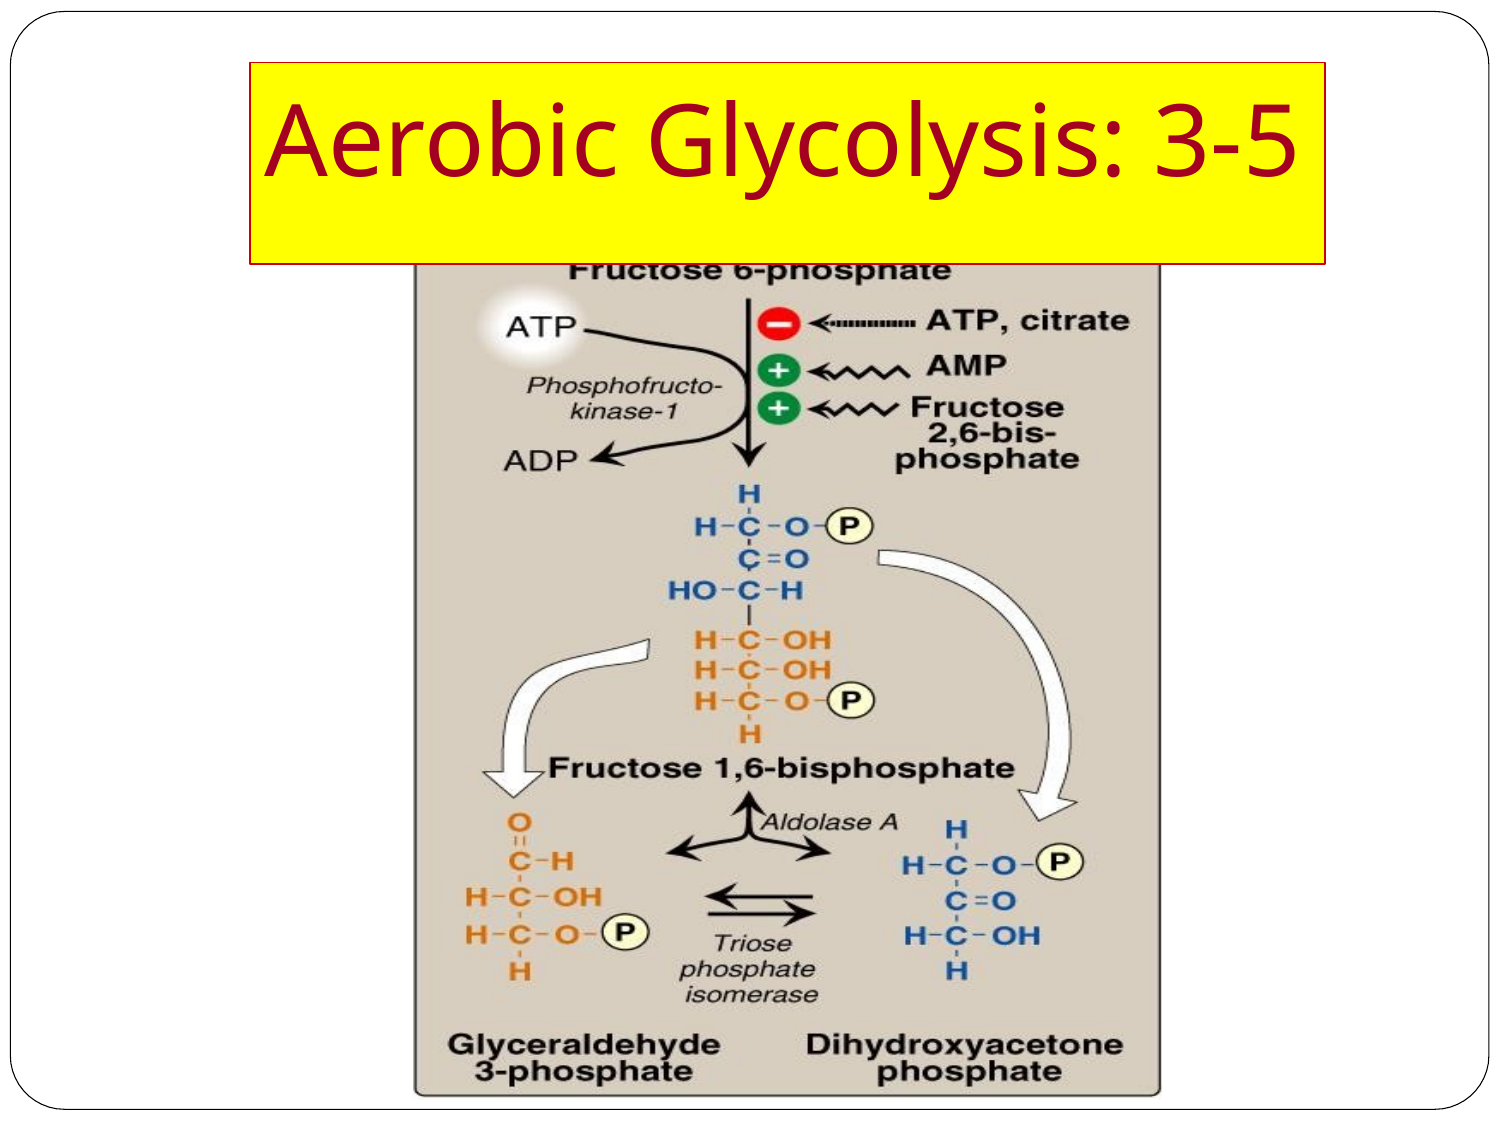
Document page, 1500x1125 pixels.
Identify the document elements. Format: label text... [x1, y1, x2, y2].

title Aerobic Glycolysis: 3-5 [249, 62, 1325, 265]
text_box [412, 265, 1163, 1100]
